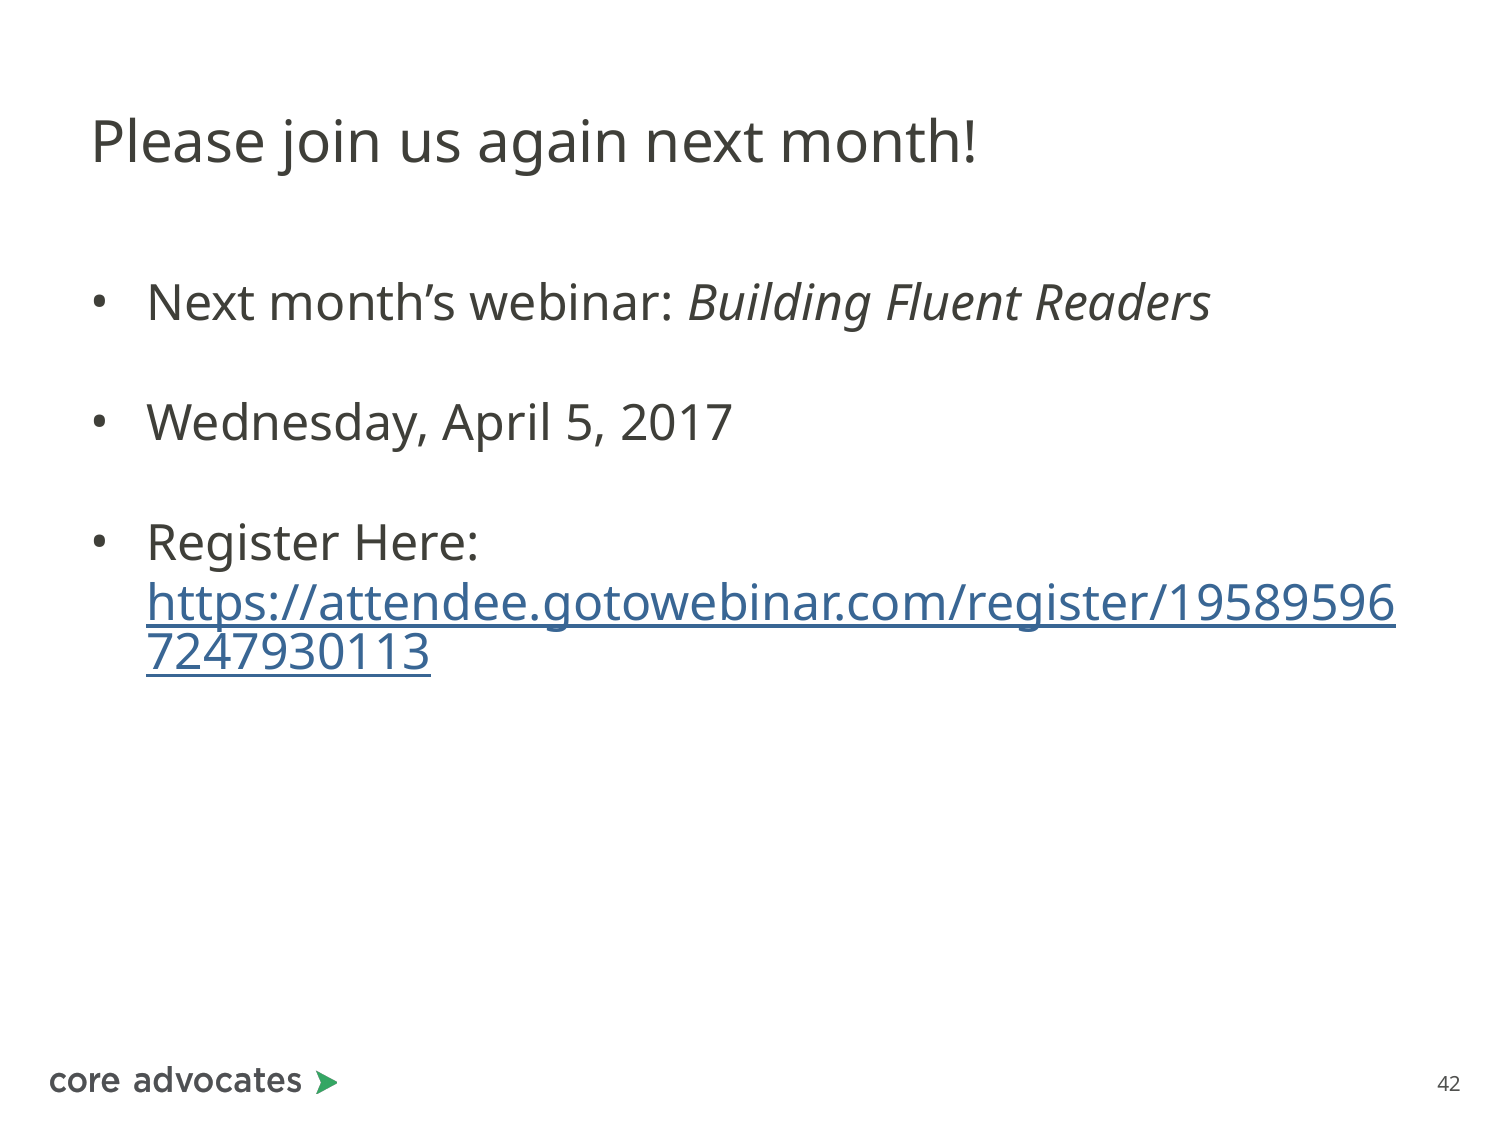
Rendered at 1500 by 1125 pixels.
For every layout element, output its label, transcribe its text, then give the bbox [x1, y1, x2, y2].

list Next month’s webinar: Building Fluent Readers Wednesday, April 5, 2017 Register Here: https://attendee.gotowebinar.com/register/195895967247930113 [75, 262, 1425, 1005]
picture [50, 1066, 337, 1094]
title Please join us again next month! [75, 45, 1425, 233]
